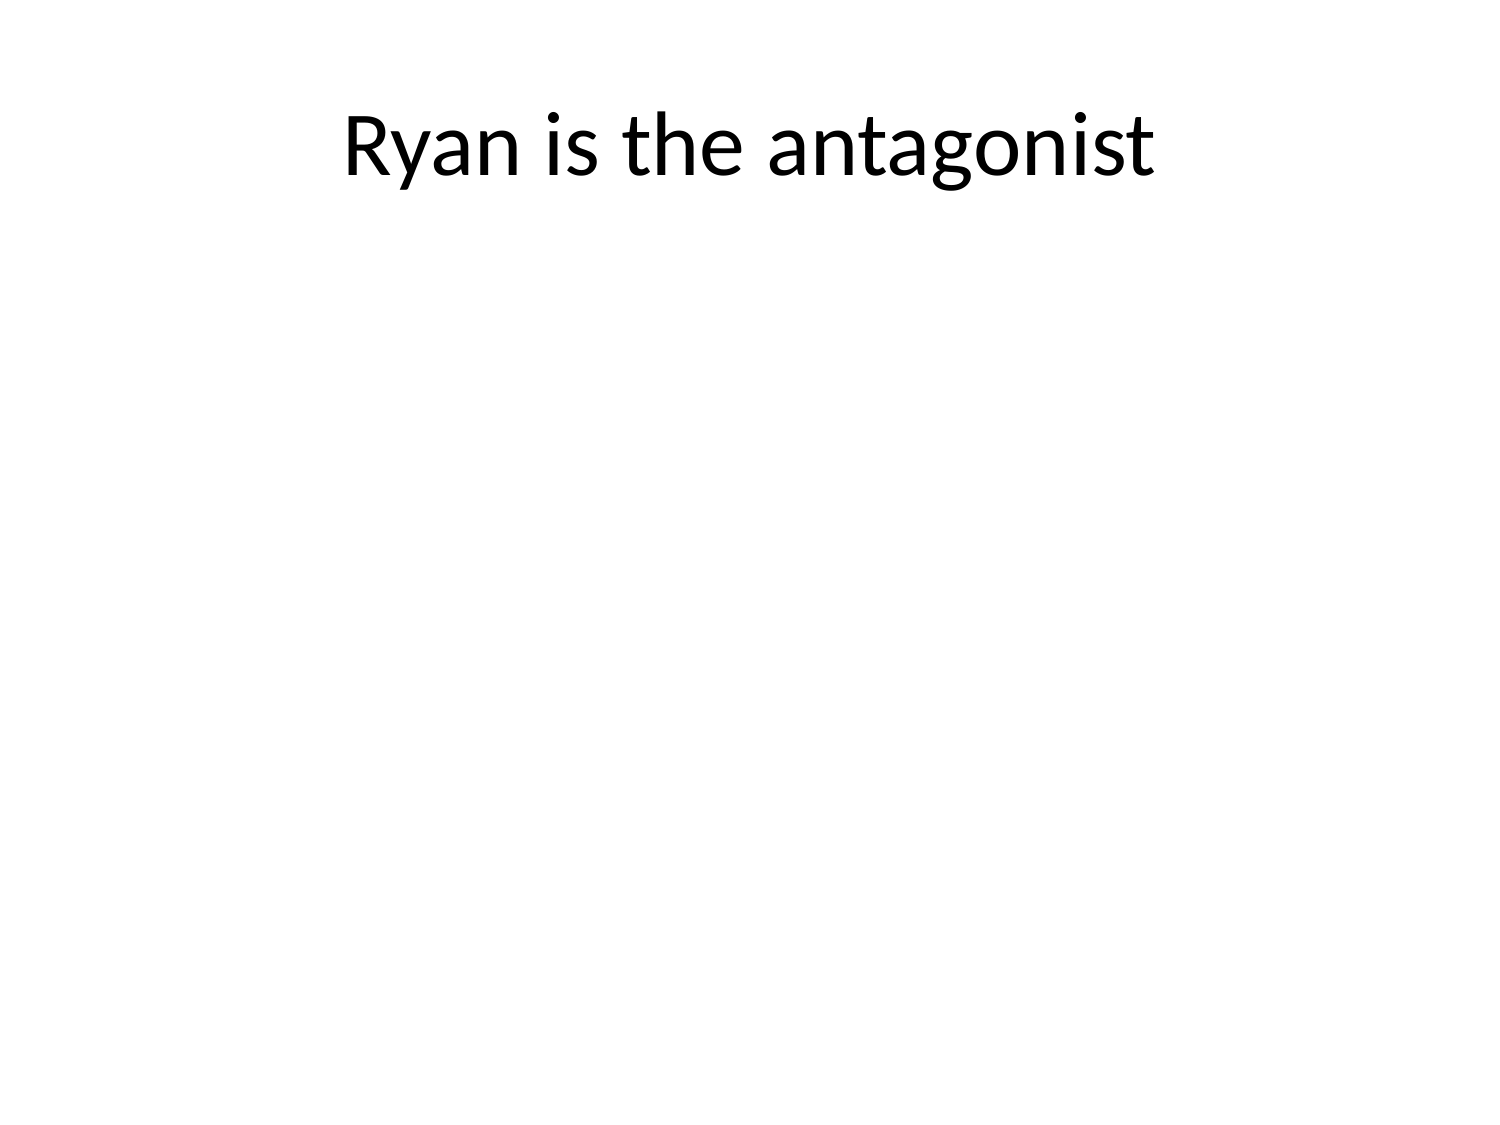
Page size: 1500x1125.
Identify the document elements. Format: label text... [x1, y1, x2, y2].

title Ryan is the antagonist [75, 45, 1425, 233]
